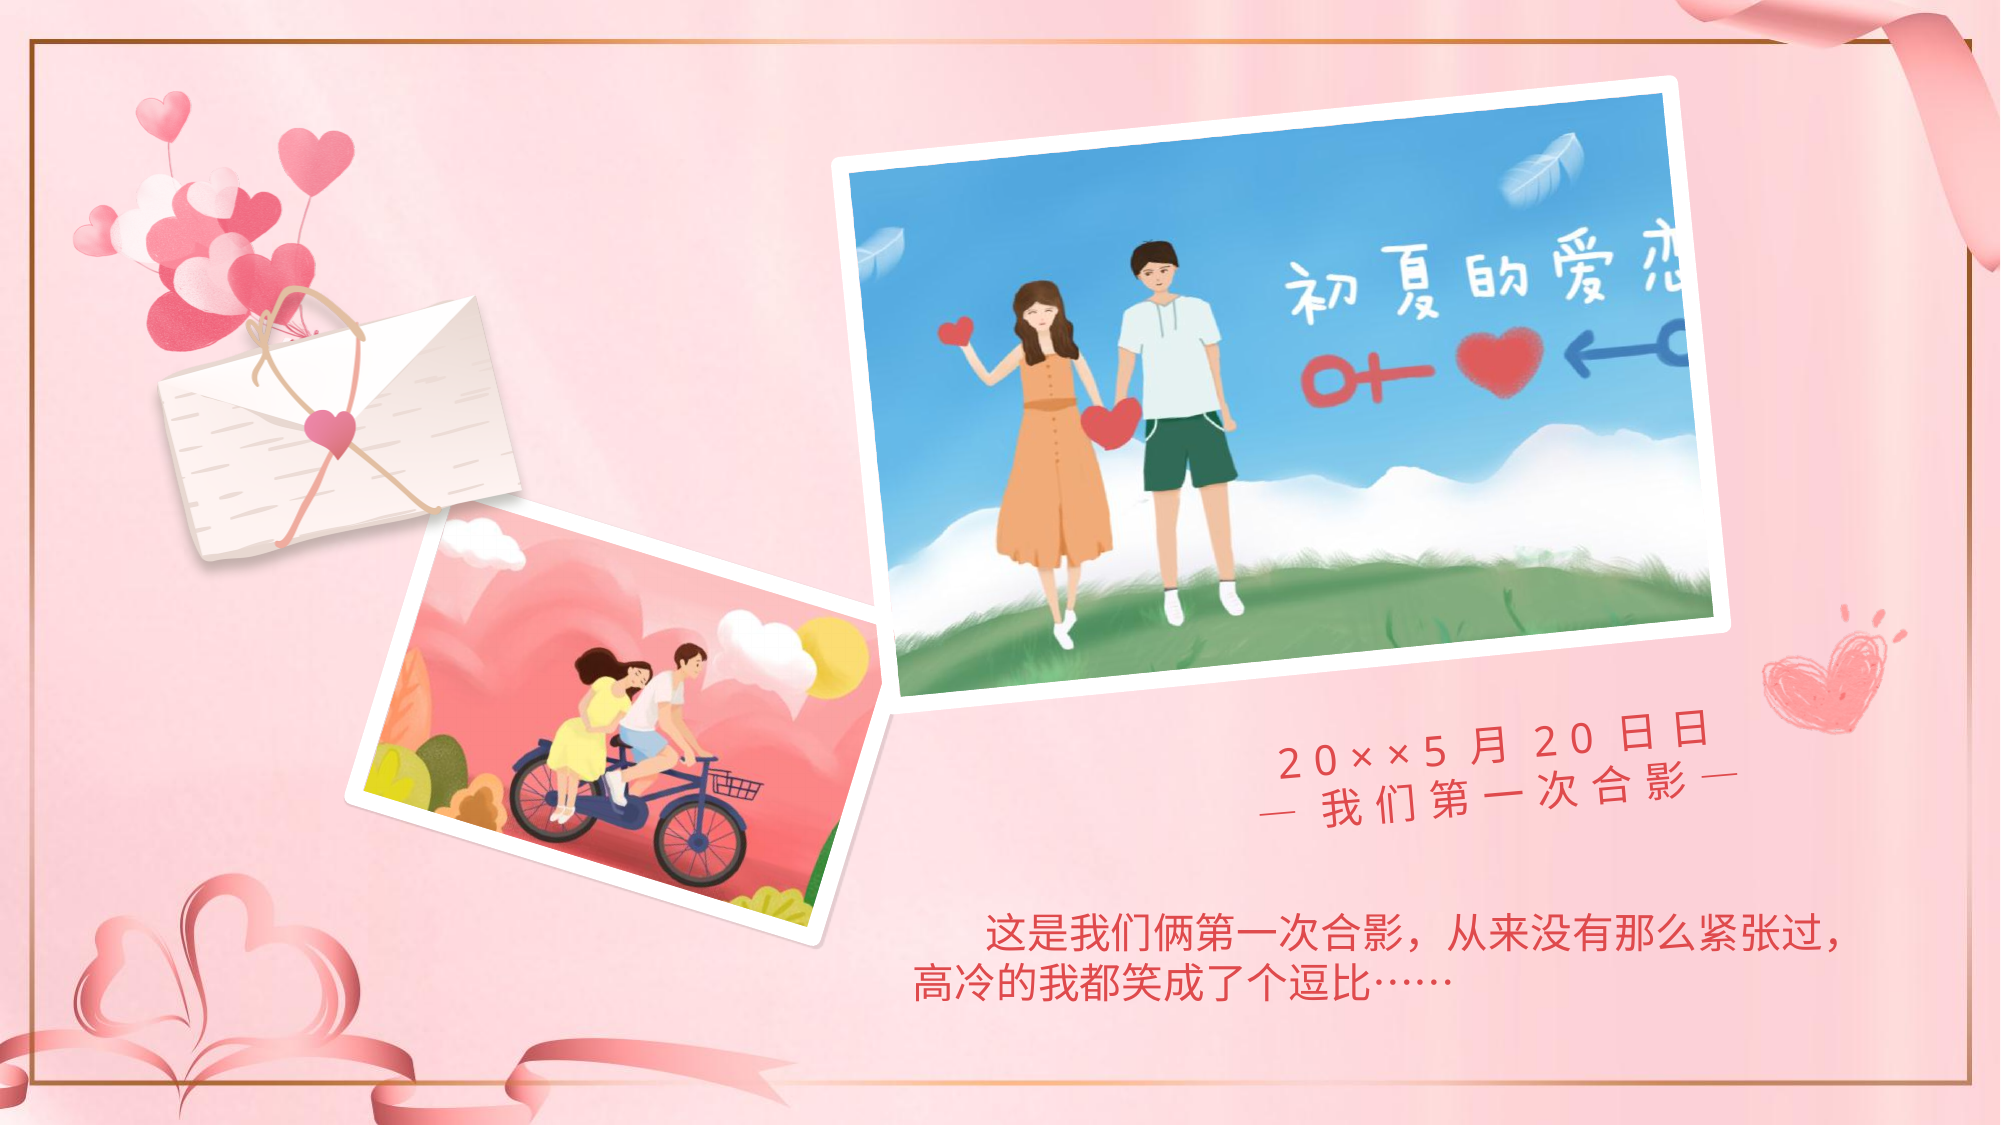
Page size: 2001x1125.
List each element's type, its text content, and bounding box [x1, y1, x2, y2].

text_box 20××5月20日日 —我们第一次合影— [993, 668, 2000, 870]
picture [0, 0, 2001, 1125]
text_box 这是我们俩第一次合影，从来没有那么紧张过，高冷的我都笑成了个逗比…… [898, 899, 1881, 1015]
